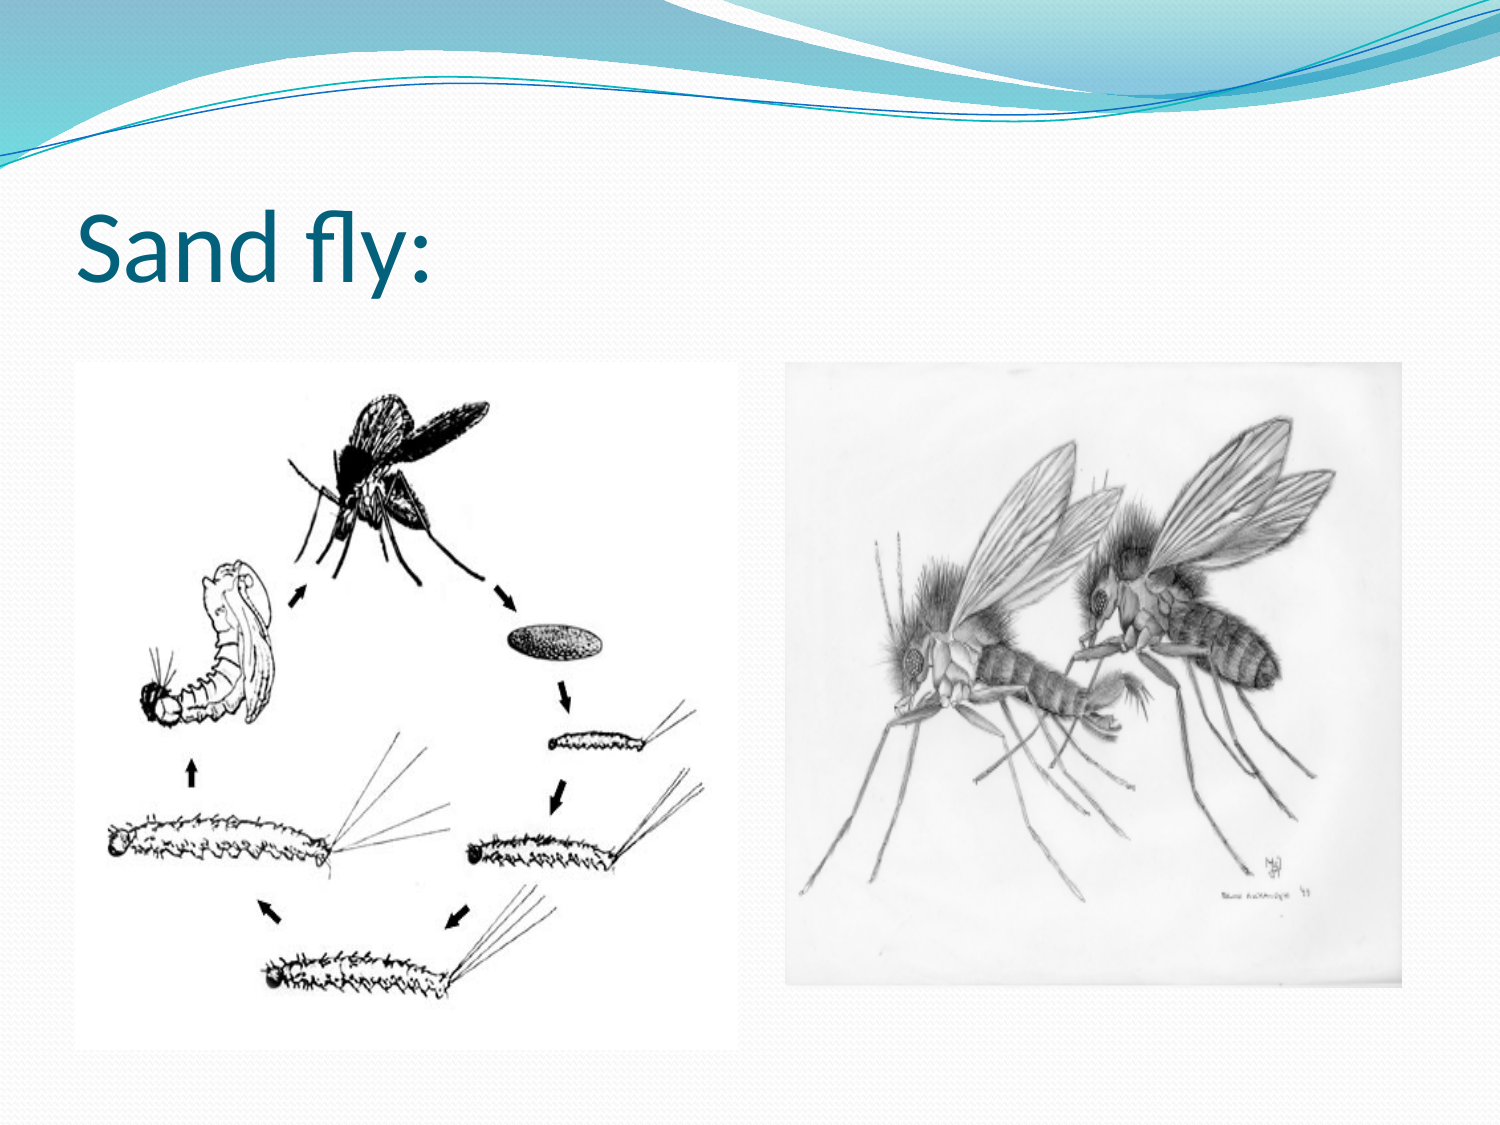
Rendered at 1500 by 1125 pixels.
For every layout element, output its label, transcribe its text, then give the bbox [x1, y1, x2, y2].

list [785, 362, 1402, 988]
title Sand fly: [75, 115, 1425, 303]
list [74, 362, 738, 1051]
